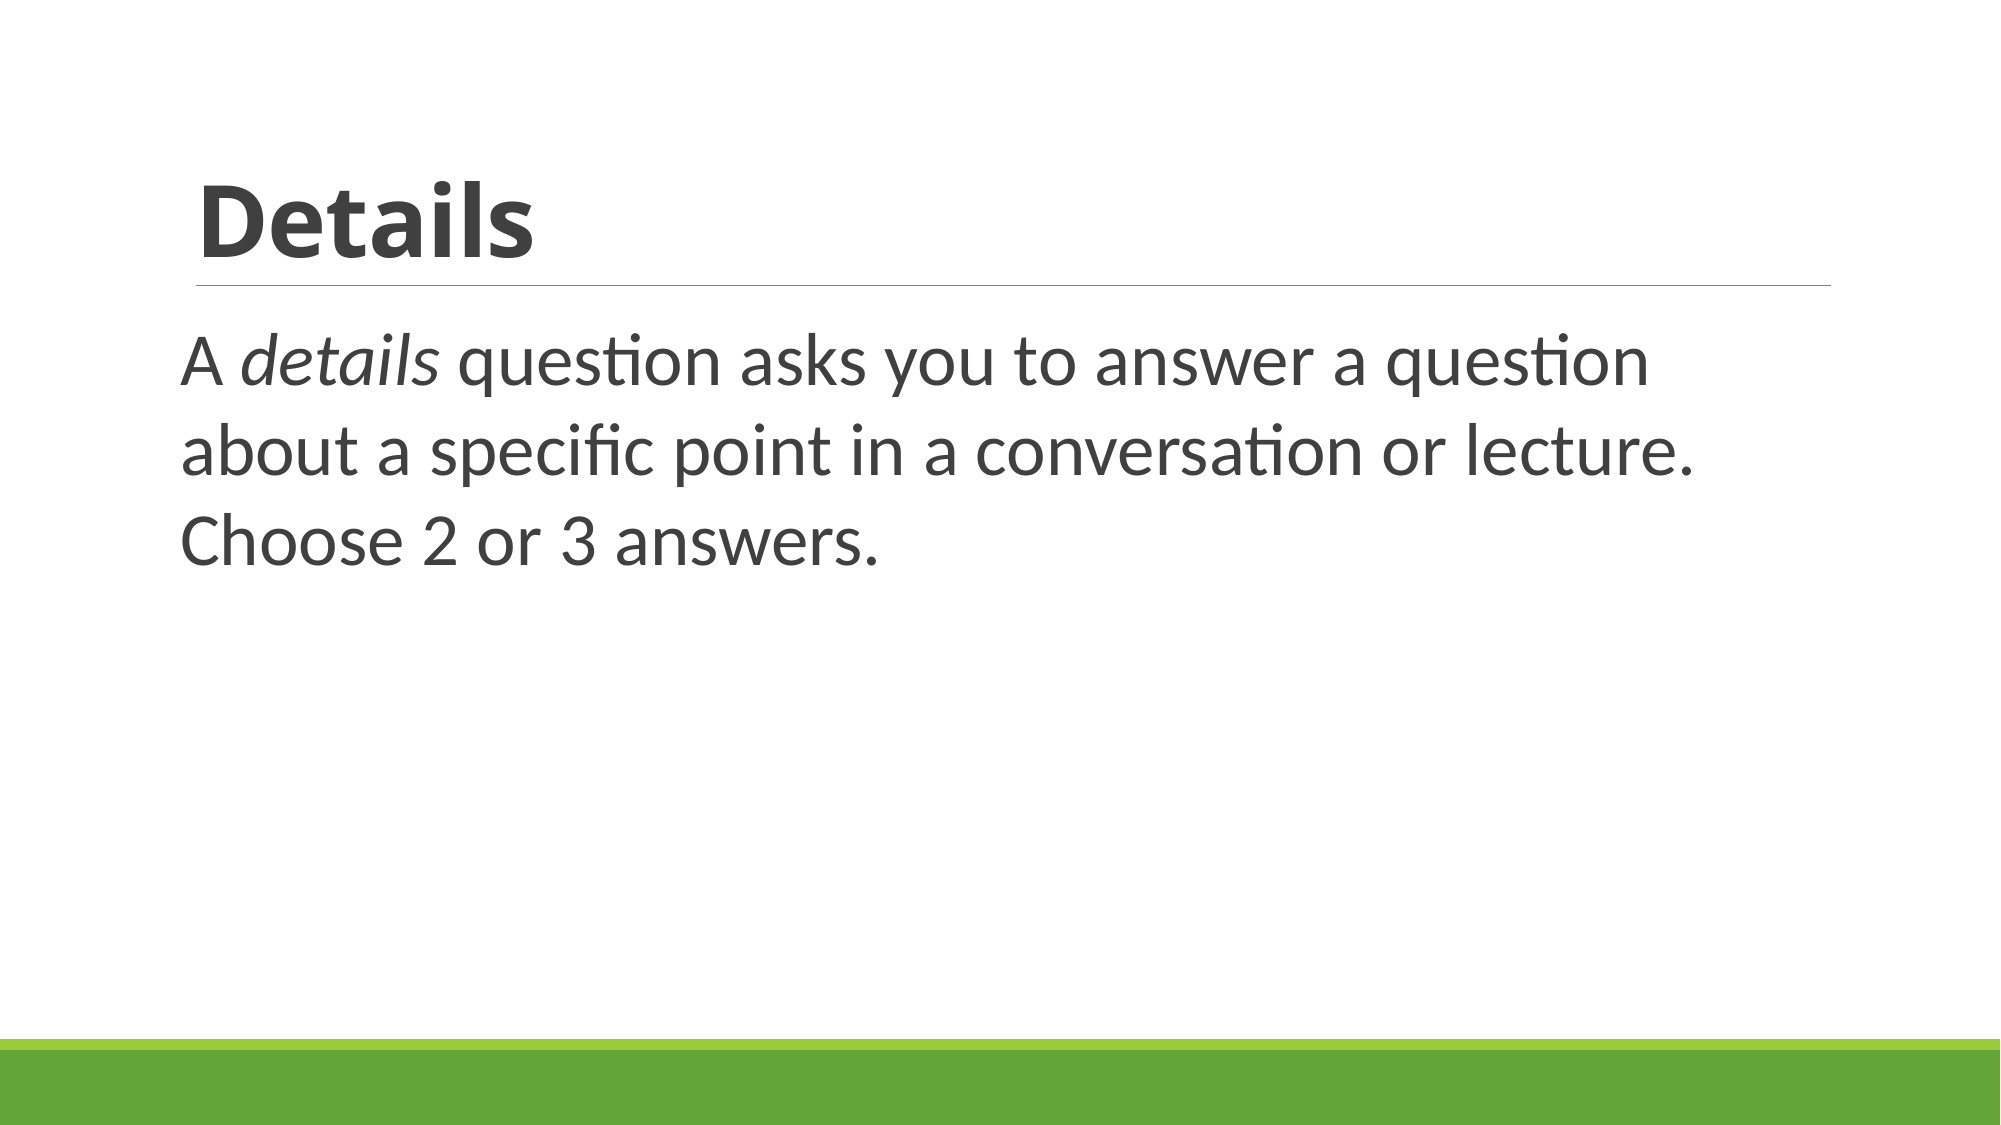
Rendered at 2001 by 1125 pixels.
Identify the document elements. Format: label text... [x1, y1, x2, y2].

list A details question asks you to answer a question about a specific point in a conversation or lecture. Choose 2 or 3 answers. [180, 302, 1830, 963]
title Details [180, 47, 1830, 285]
